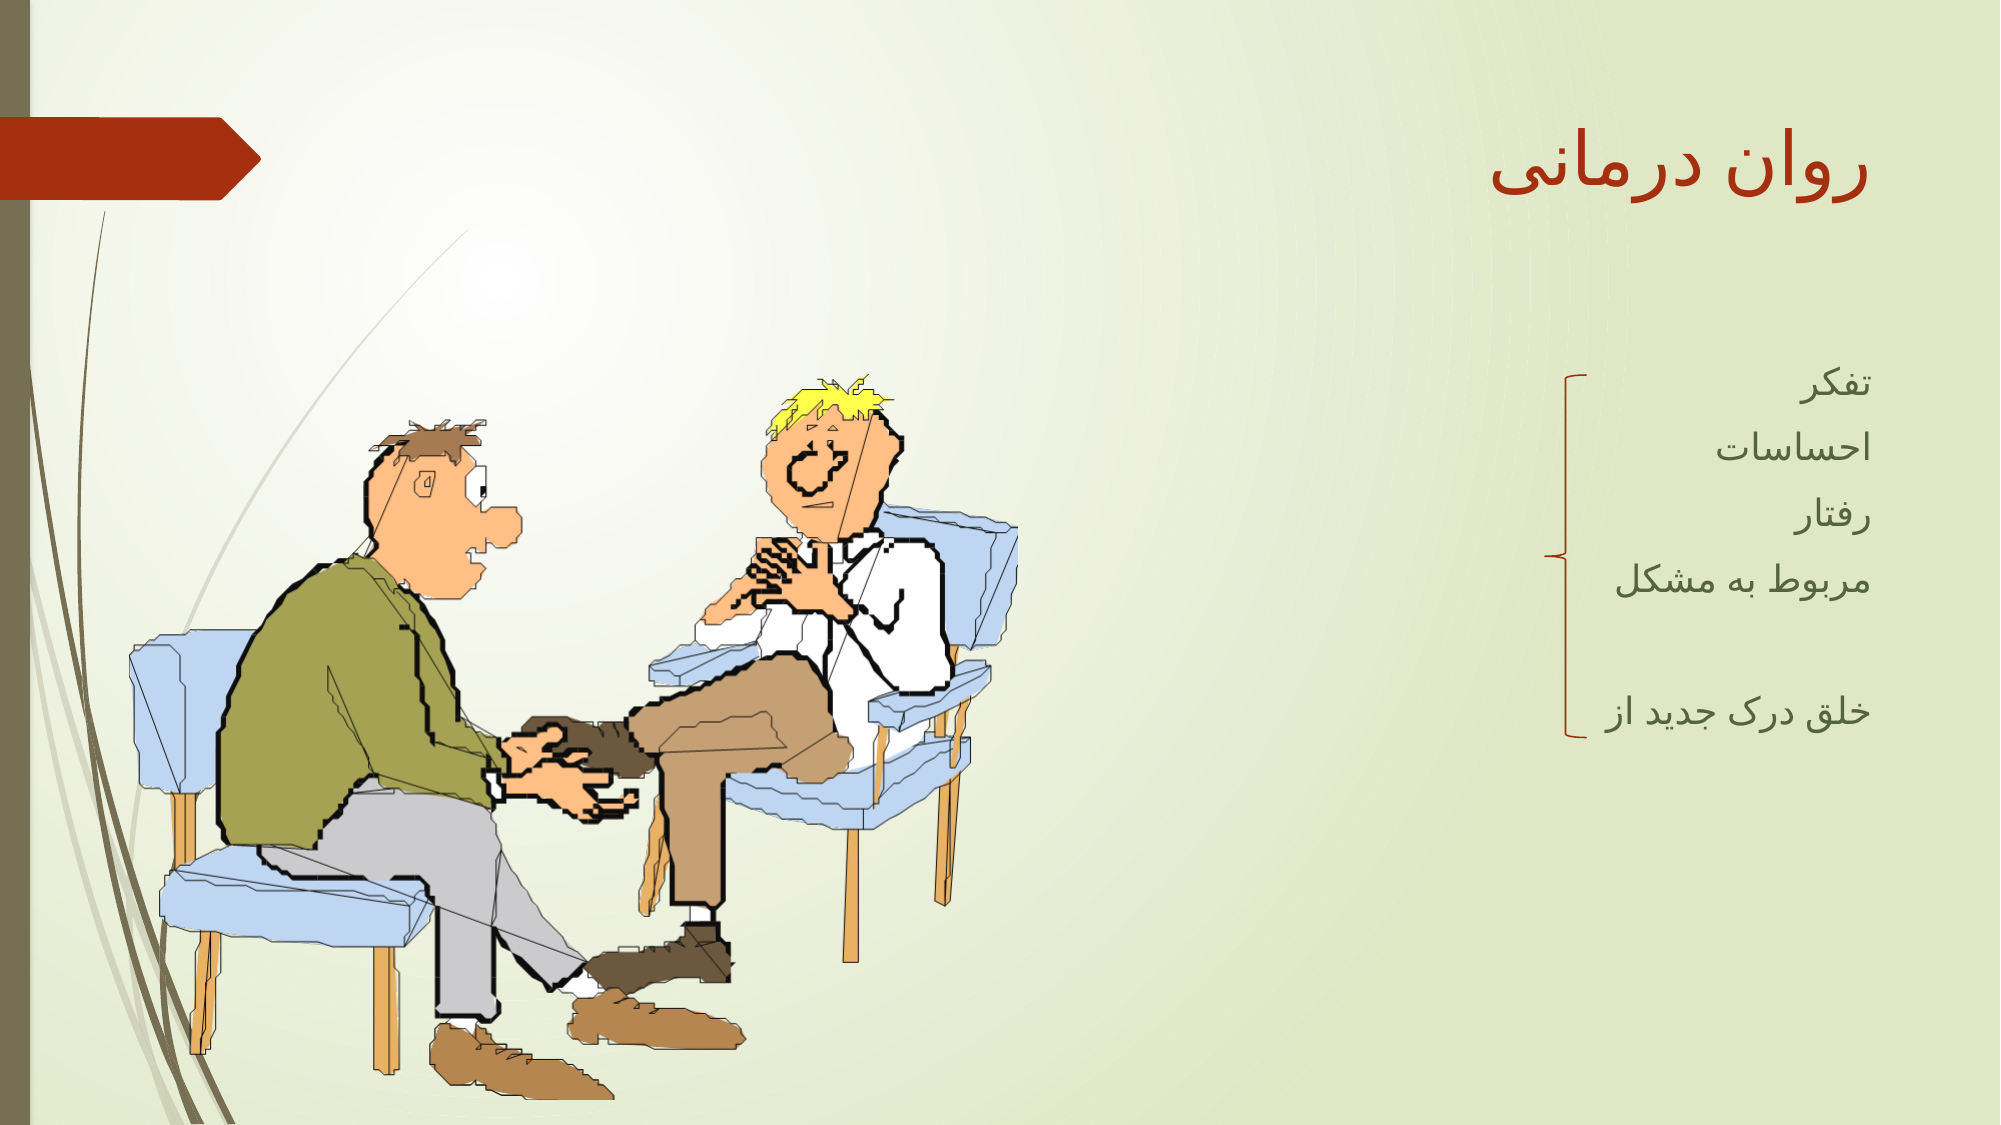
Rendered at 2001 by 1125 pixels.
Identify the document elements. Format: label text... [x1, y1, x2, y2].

list تفکر احساسات رفتار مربوط به مشکل خلق درک جدید از [424, 350, 1888, 970]
text_box [1544, 374, 1587, 739]
picture [129, 374, 1018, 1101]
title روان درمانی [425, 102, 1888, 313]
